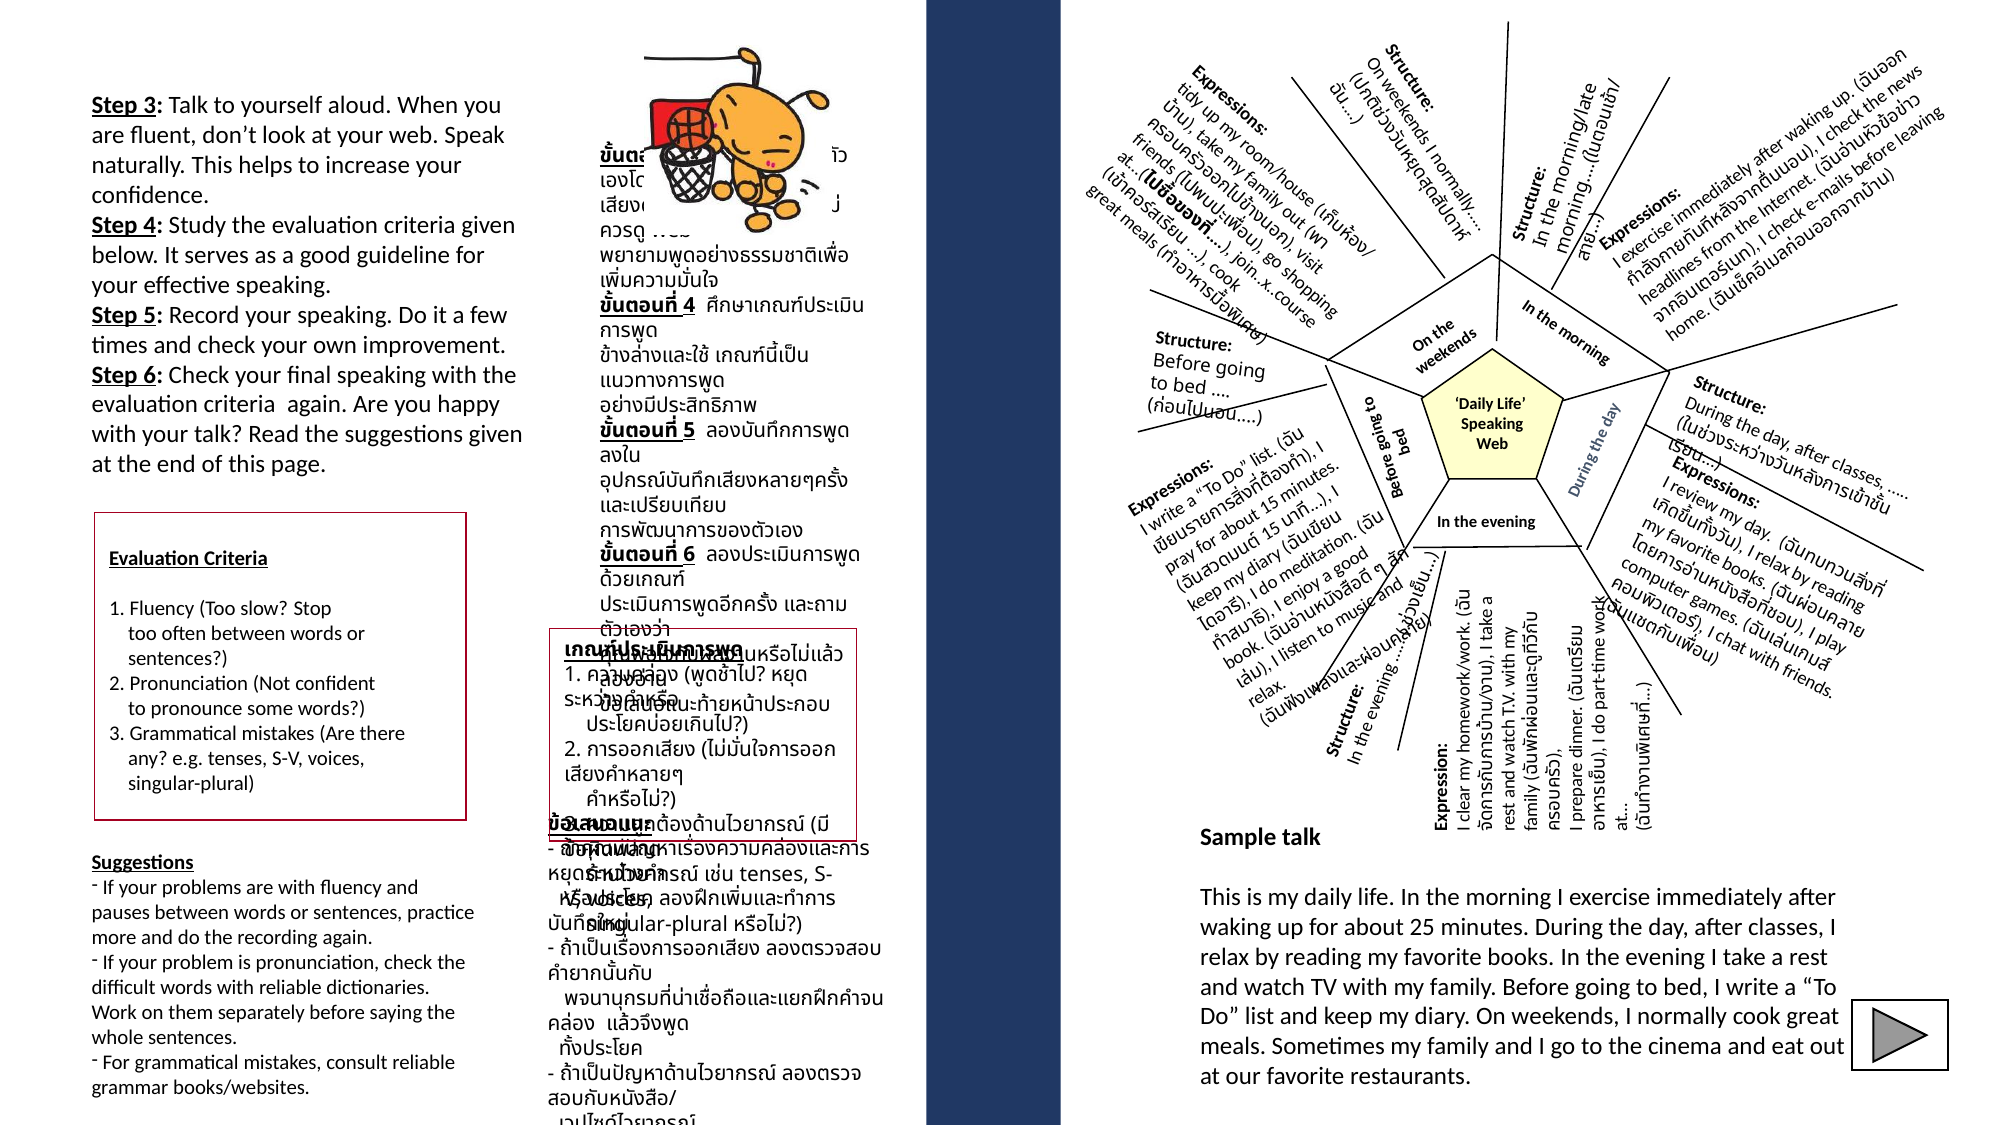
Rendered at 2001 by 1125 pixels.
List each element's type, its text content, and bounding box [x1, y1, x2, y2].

picture [644, 45, 832, 235]
text_box Sample talk This is my daily life. In the morning I exercise immediately after waking up for about 25 minutes. During the day, after classes, I relax by reading my favorite books. In the evening I take a rest and watch TV with my family. Before going to bed, I write a “To Do” list and keep my diary. On weekends, I normally cook great meals. Sometimes my family and I go to the cinema and eat out at our favorite restaurants. [1185, 812, 1871, 1097]
text_box Structure: In the evening ….. (.ช่วงเย็น…) [1307, 645, 1420, 793]
text_box Structure: In the evening ….. (.ช่วงเย็น…) [1428, 548, 1477, 573]
text_box On the weekends [1350, 269, 1530, 416]
text_box During the day [1545, 371, 1642, 524]
text_box [1442, 348, 1543, 384]
text_box Expressions: I exercise immediately after waking up. (ฉันออกกำลังกายทันทีหลังจากตื่นนอน), I check the news headlines from the Internet. (ฉันอ่านหัวข้อข่าวจากอินเตอร์เนท), I check e-mails before leaving home. (ฉันเช็คอีเมลก่อนออกจากบ้าน) [1577, 2, 1989, 360]
text_box Expressions: tidy up my room/house (เก็บห้อง/ บ้าน), take my family out (พาครอบครัวออกไปข้างนอก), visit friends (ไปพบปะเพื่อน), go shopping at…(ไปซื้อของที่....), join..x..course (เข้าคอร์สเรียน ...), cook great meals (ทำอาหารมื้อพิเศษ) [1068, 44, 1424, 391]
text_box Structure: Before going to bed …. (ก่อนไปนอน....) [1131, 316, 1290, 431]
text_box Expressions: I review my day. (ฉันทบทวนสิ่งที่เกิดขึ้นทั้งวัน), I relax by reading my favorite books. (ฉันผ่อนคลายโดยการอ่านหนังสือที่ชอบ), I play computer games. (ฉันเล่นเกมส์คอมพิวเตอร์), I chat with friends. (ฉันแชตกับเพื่อน) [1571, 436, 1923, 760]
text_box Structure: In the morning/late morning….(ในตอนเช้า/ สาย...) [1512, 23, 1666, 280]
text_box In the evening [1409, 502, 1564, 540]
text_box Expressions: I write a “To Do” list. (ฉันเขียนรายการสิ่งที่ต้องทำ), I pray for about 15 minutes. (ฉันสวดมนต์ 15 นาที...), I keep my diary (ฉันเขียนไดอารี), I do meditation. (ฉันทำสมาธิ), I enjoy a good book. (ฉันอ่านหนังสือดี ๆ สักเล่ม), I listen to music and relax. (ฉันฟังเพลงและผ่อนคลาย) [1106, 371, 1443, 745]
text_box [1871, 999, 1949, 1071]
text_box In the morning [1509, 274, 1640, 380]
text_box [925, 0, 1062, 1125]
text_box Structure: On weekends I normally….. (ปกติช่วงวันหยุดสุดสัปดาห์ฉัน....) [1310, 22, 1543, 297]
text_box [1442, 462, 1542, 479]
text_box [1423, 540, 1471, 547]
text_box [76, 80, 900, 1107]
text_box Expression: I clear my homework/work. (ฉันจัดการกับการบ้าน/งาน), I take a rest and watch T.V. with my family (ฉันพักผ่อนและดูทีวีกับครอบครัว), I prepare dinner. (ฉันเตรียมอาหารเย็น), I do part-time work at… (ฉันทำงานพิเศษที่...) [1420, 573, 1661, 847]
text_box ‘Daily Life’ Speaking Web [1409, 384, 1576, 462]
text_box Structure: During the day, after classes, ….. (ในช่วงระหว่างวันหลังการเข้าชั้นเรียน...) [1640, 356, 1957, 562]
text_box Before going to bed [1341, 379, 1440, 517]
